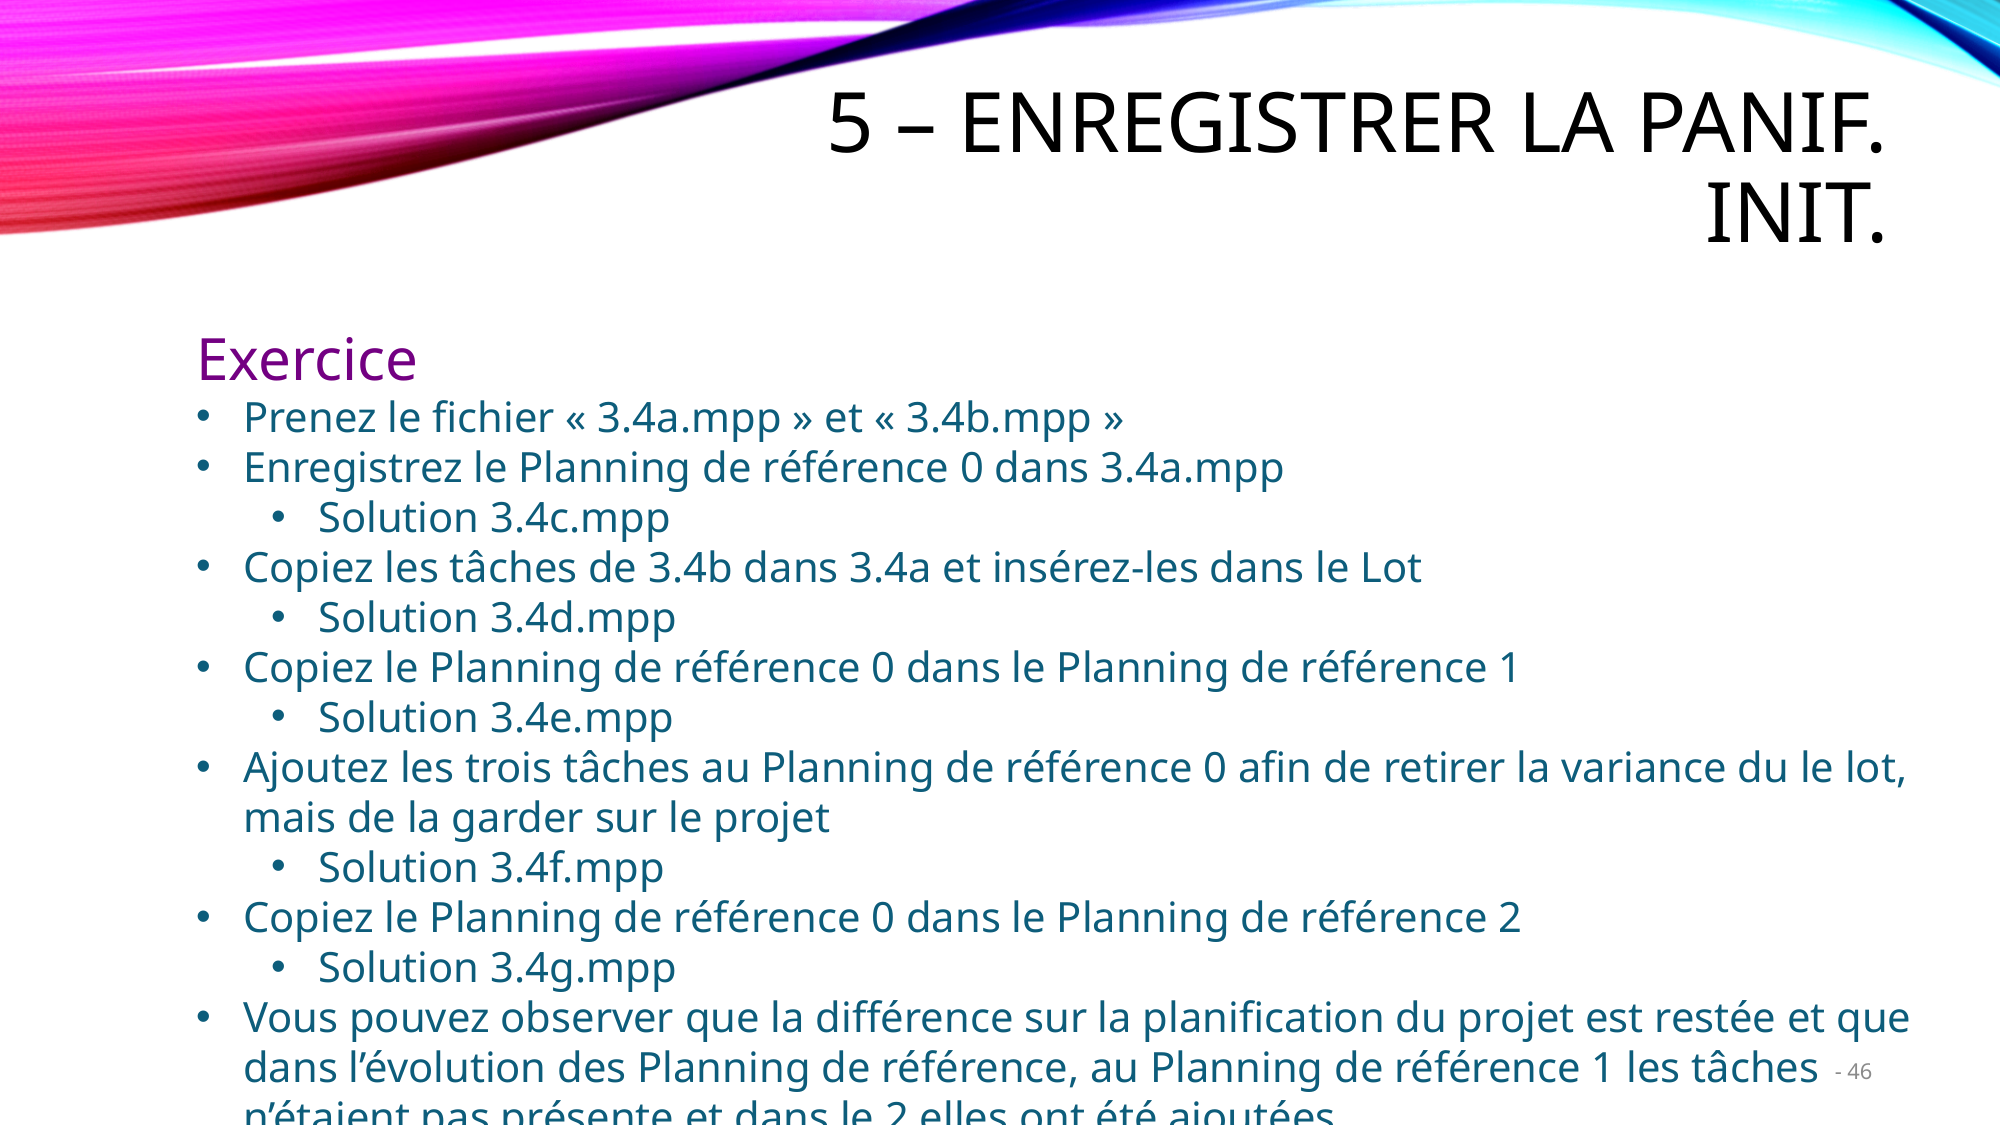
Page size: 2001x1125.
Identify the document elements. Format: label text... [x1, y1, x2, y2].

text_box 5 – Enregistrer la panif. init. [638, 64, 1904, 277]
picture [1890, 0, 2000, 75]
text_box Exercice [181, 244, 1868, 383]
text_box Prenez le fichier « 3.4a.mpp » et « 3.4b.mpp » Enregistrez le Planning de référence 0 dans 3.4a.mpp Solution 3.4c.mpp Copiez les tâches de 3.4b dans 3.4a et insérez-les dans le Lot Solution 3.4d.mpp Copiez le Planning de référence 0 dans le Planning de référence 1 Solution 3.4e.mpp Ajoutez les trois tâches au Planning de référence 0 afin de retirer la variance du le lot, mais de la garder sur le projet Solution 3.4f.mpp Copiez le Planning de référence 0 dans le Planning de référence 2 Solution 3.4g.mpp Vous pouvez observer que la différence sur la planification du projet est restée et que dans l’évolution des Planning de référence, au Planning de référence 1 les tâches n’étaient pas présente et dans le 2 elles ont été ajoutées. [181, 383, 1942, 1125]
picture [0, 0, 2000, 237]
picture [1910, 0, 2000, 45]
